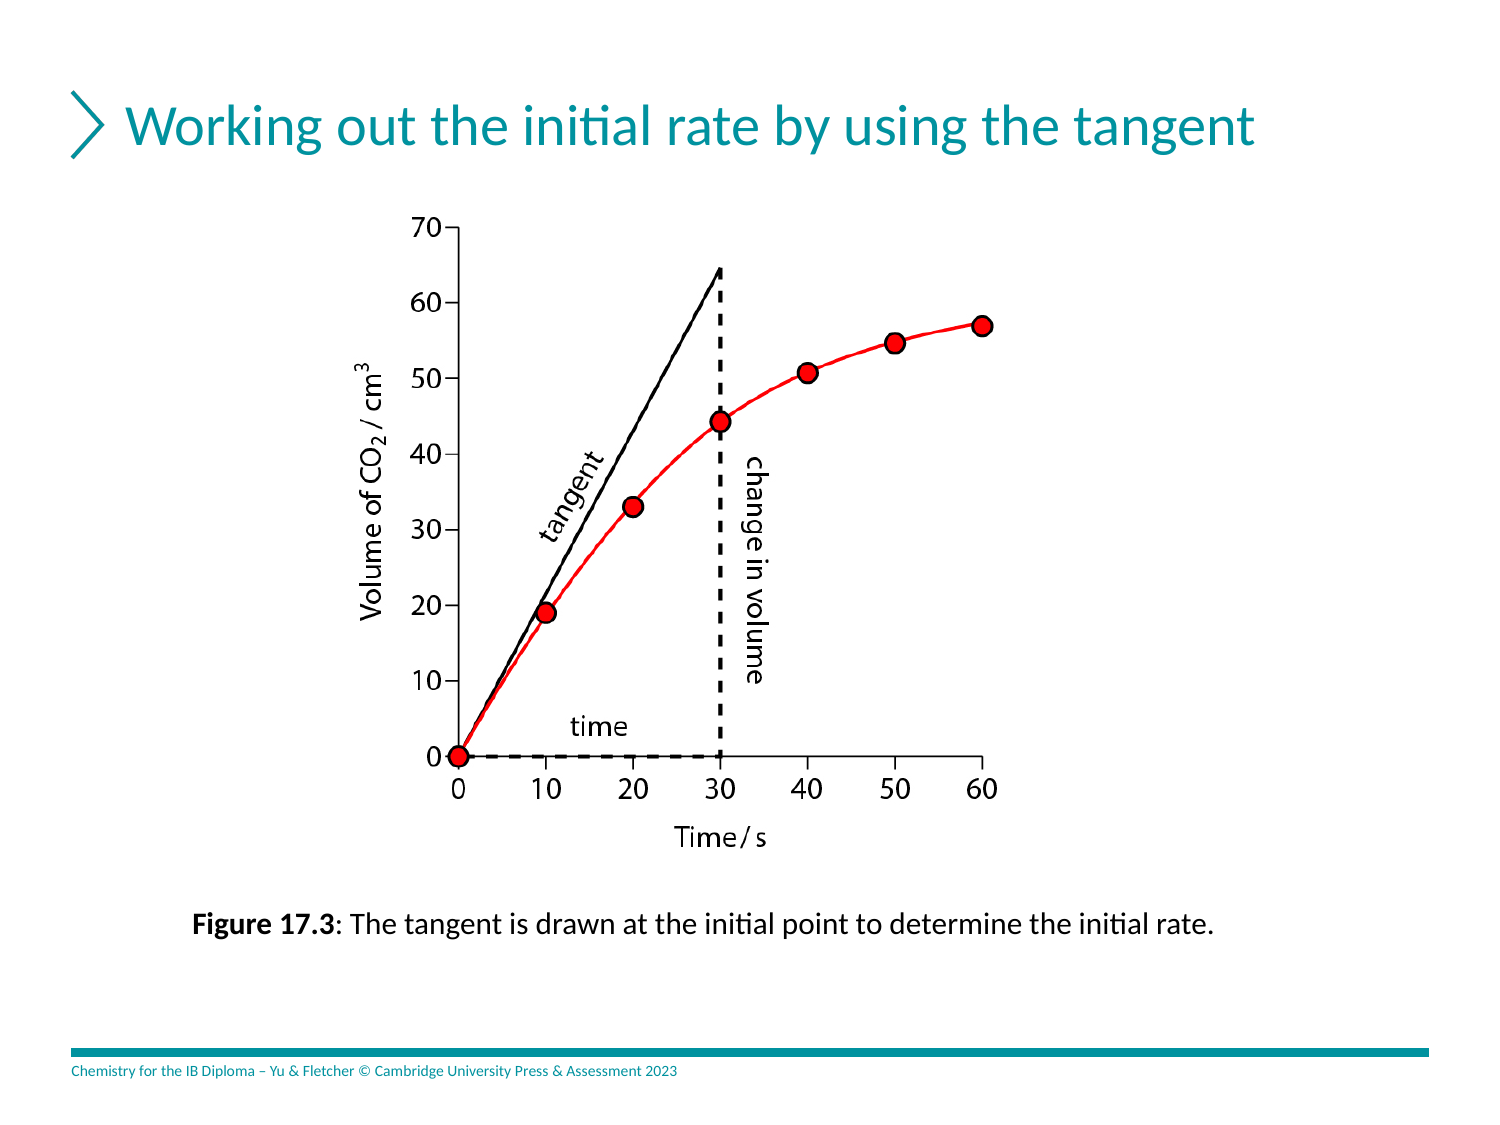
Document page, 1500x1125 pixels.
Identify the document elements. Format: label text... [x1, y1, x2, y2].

picture [68, 88, 108, 161]
picture [343, 210, 998, 855]
text_box Figure 17.3: The tangent is drawn at the initial point to determine the initial rate. [177, 895, 1271, 949]
title Working out the initial rate by using the tangent [110, 87, 1451, 195]
